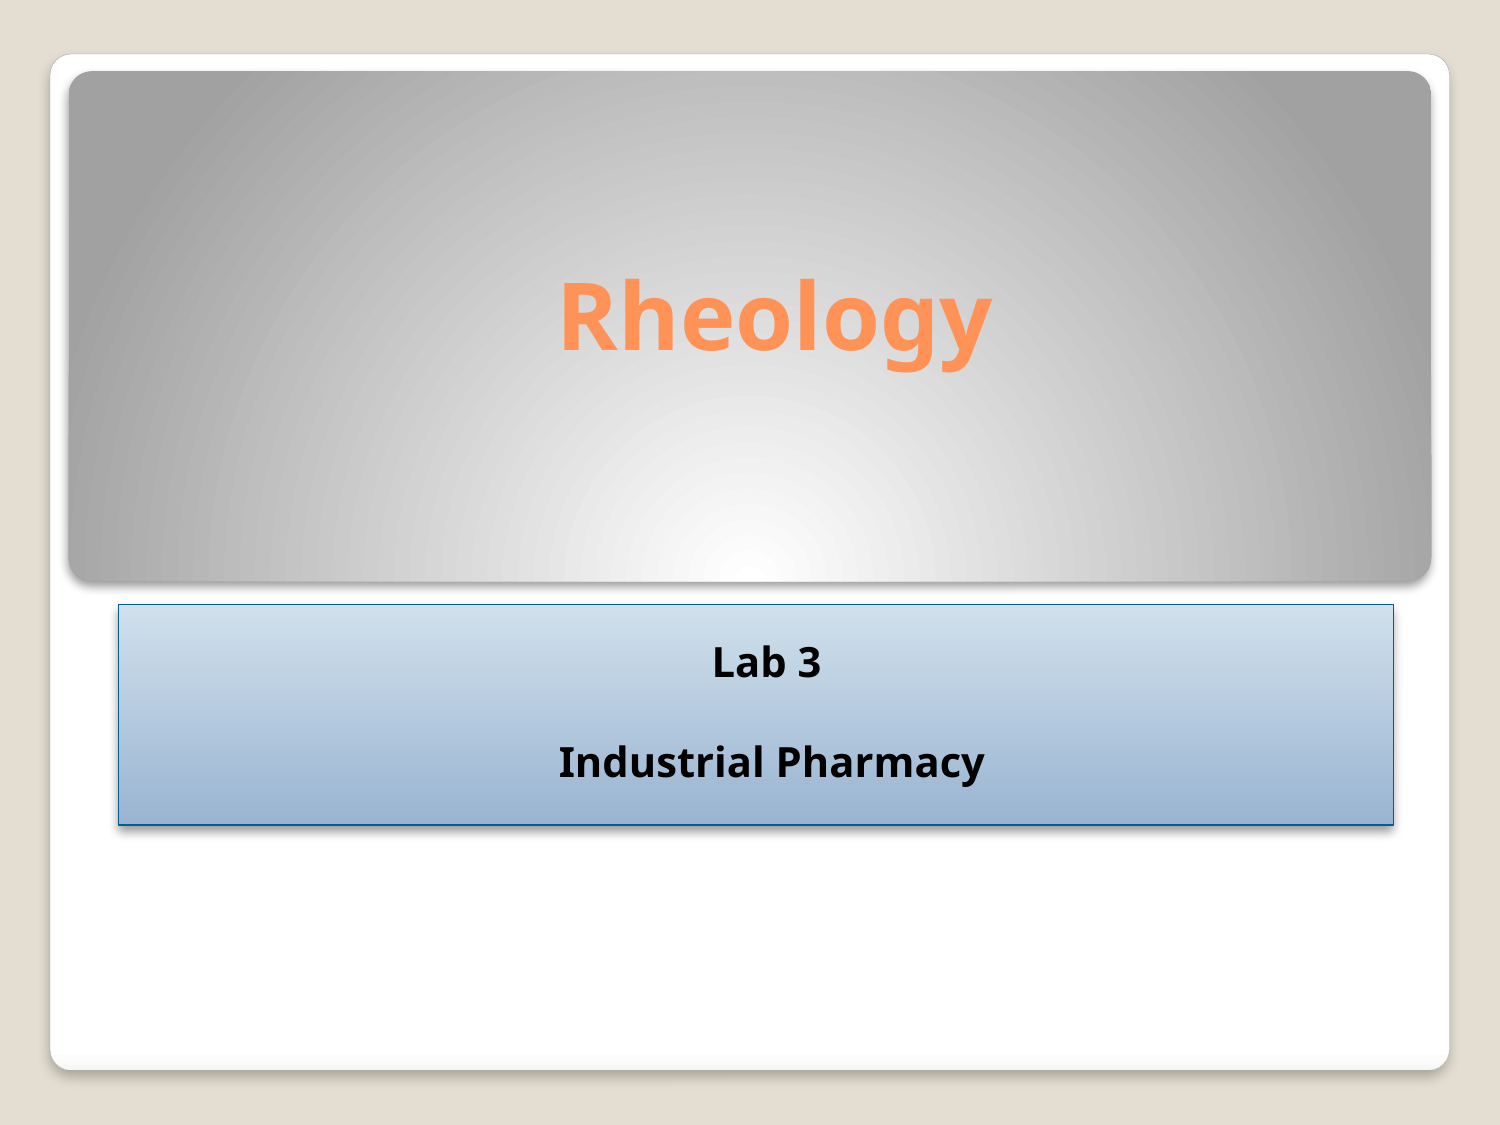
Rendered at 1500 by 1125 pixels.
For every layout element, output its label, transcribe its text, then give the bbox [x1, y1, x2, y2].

subtitle Lab 3 Industrial Pharmacy [118, 604, 1394, 826]
title Rheology [137, 162, 1413, 463]
